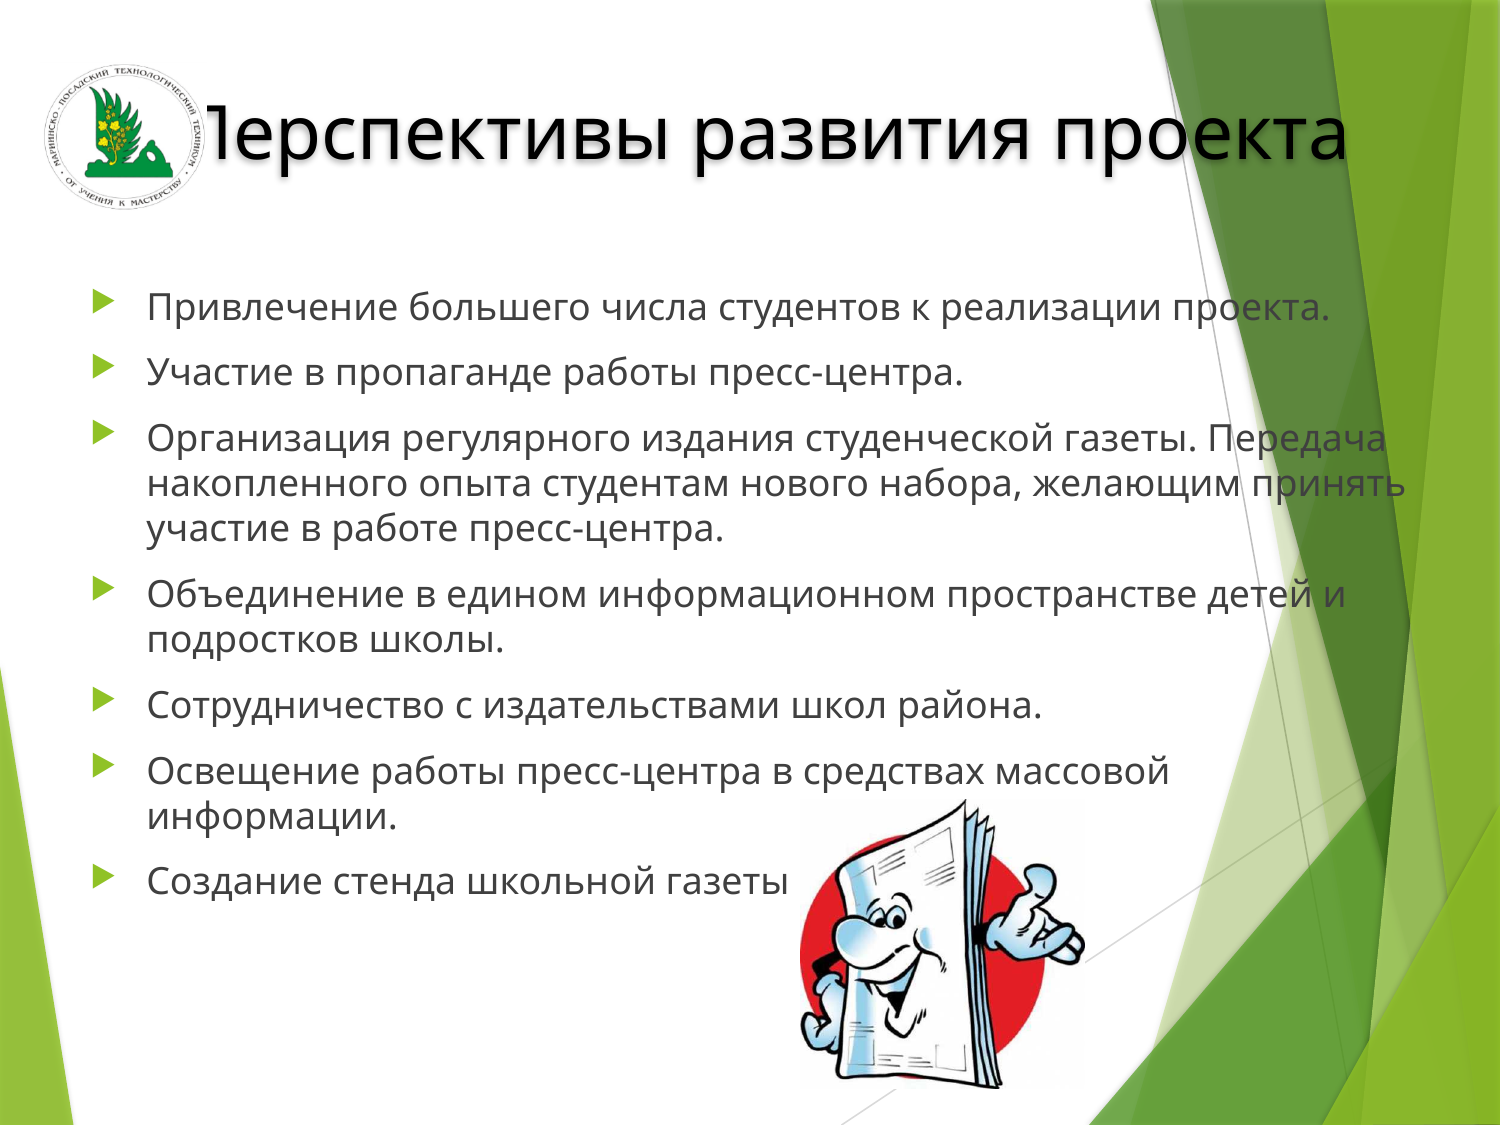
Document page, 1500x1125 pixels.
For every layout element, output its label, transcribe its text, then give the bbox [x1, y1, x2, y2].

title Перспективы развития проекта [211, 76, 1451, 215]
picture [39, 61, 208, 212]
list Привлечение большего числа студентов к реализации проекта. Участие в пропаганде работы пресс-центра. Организация регулярного издания студенческой газеты. Передача накопленного опыта студентам нового набора, желающим принять участие в работе пресс-центра. Объединение в едином информационном пространстве детей и подростков школы. Сотрудничество с издательствами школ района. Освещение работы пресс-центра в средствах массовой информации. Создание стенда школьной газеты [75, 275, 1425, 925]
picture [799, 799, 1086, 1089]
